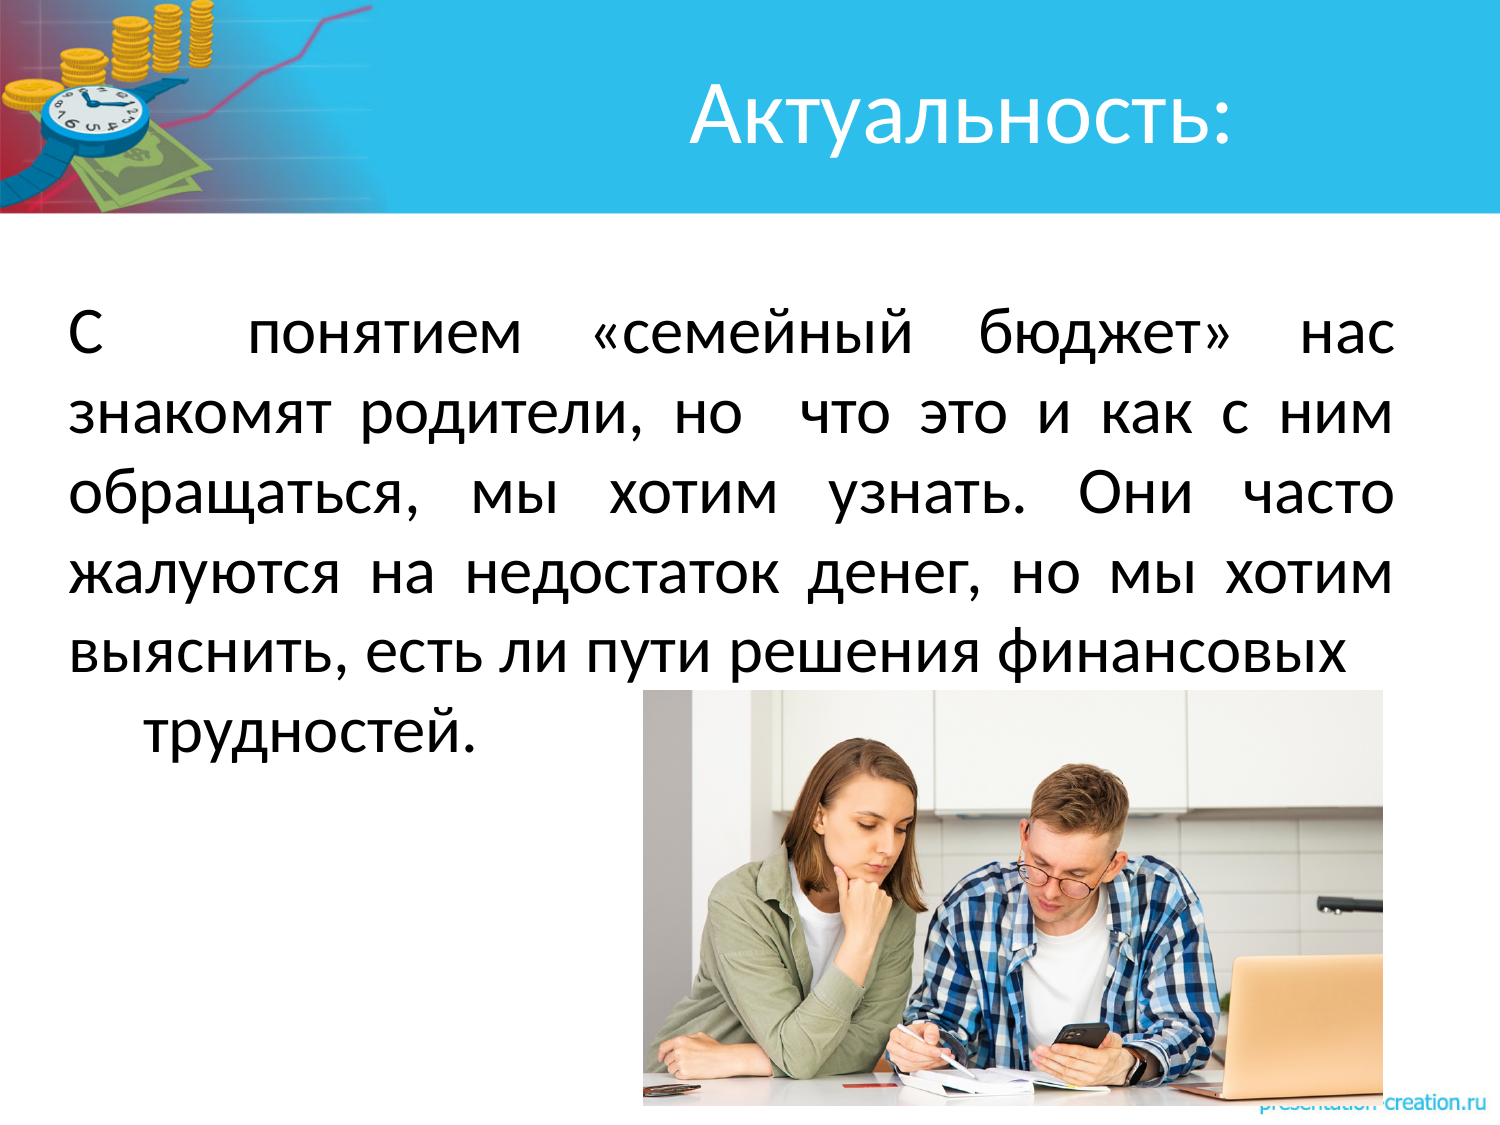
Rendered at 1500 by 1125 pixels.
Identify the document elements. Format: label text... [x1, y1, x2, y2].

list С понятием «семейный бюджет» нас знакомят родители, но что это и как с ним обращаться, мы хотим узнать. Они часто жалуются на недостаток денег, но мы хотим выяснить, есть ли пути решения финансовых трудностей. [53, 278, 1412, 988]
picture [0, 0, 1500, 1125]
title Актуальность: [442, 0, 1483, 219]
